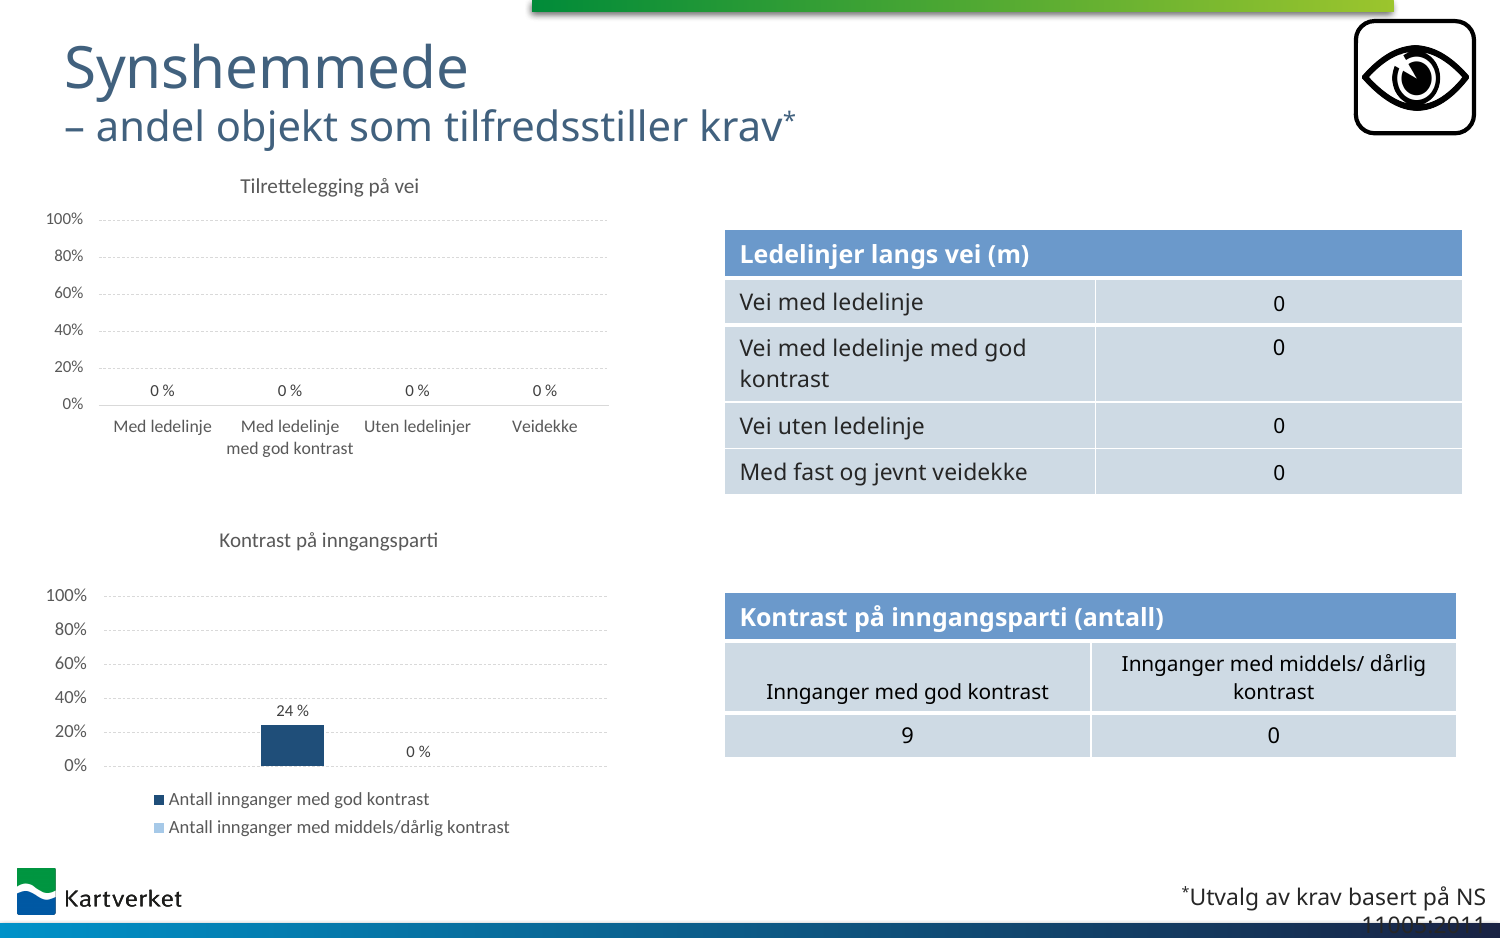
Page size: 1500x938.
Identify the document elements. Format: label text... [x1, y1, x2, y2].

picture [41, 520, 617, 846]
table_cell Innganger med god kontrast [725, 643, 1090, 711]
table_cell 0 [1096, 403, 1462, 448]
table_cell 0 [1096, 280, 1462, 323]
table_cell Innganger med middels/ dårlig kontrast [1092, 643, 1456, 711]
picture [41, 166, 619, 492]
table_cell Vei uten ledelinje [725, 403, 1095, 448]
table_cell Med fast og jevnt veidekke [725, 449, 1095, 494]
table_cell Vei med ledelinje [725, 280, 1095, 323]
table_cell 0 [1092, 715, 1456, 757]
text_box Synshemmede – andel objekt som tilfredsstiller krav* [49, 24, 1431, 158]
table_cell 9 [725, 715, 1090, 757]
text_box *Utvalg av krav basert på NS 11005:2011 [1068, 873, 1500, 938]
table_header Kontrast på inngangsparti (antall) [725, 593, 1456, 639]
table_cell 0 [1096, 327, 1462, 401]
table_cell 0 [1096, 449, 1462, 494]
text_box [1355, 20, 1475, 134]
table_cell Vei med ledelinje med god kontrast [725, 327, 1095, 401]
table_header Ledelinjer langs vei (m) [725, 230, 1462, 276]
